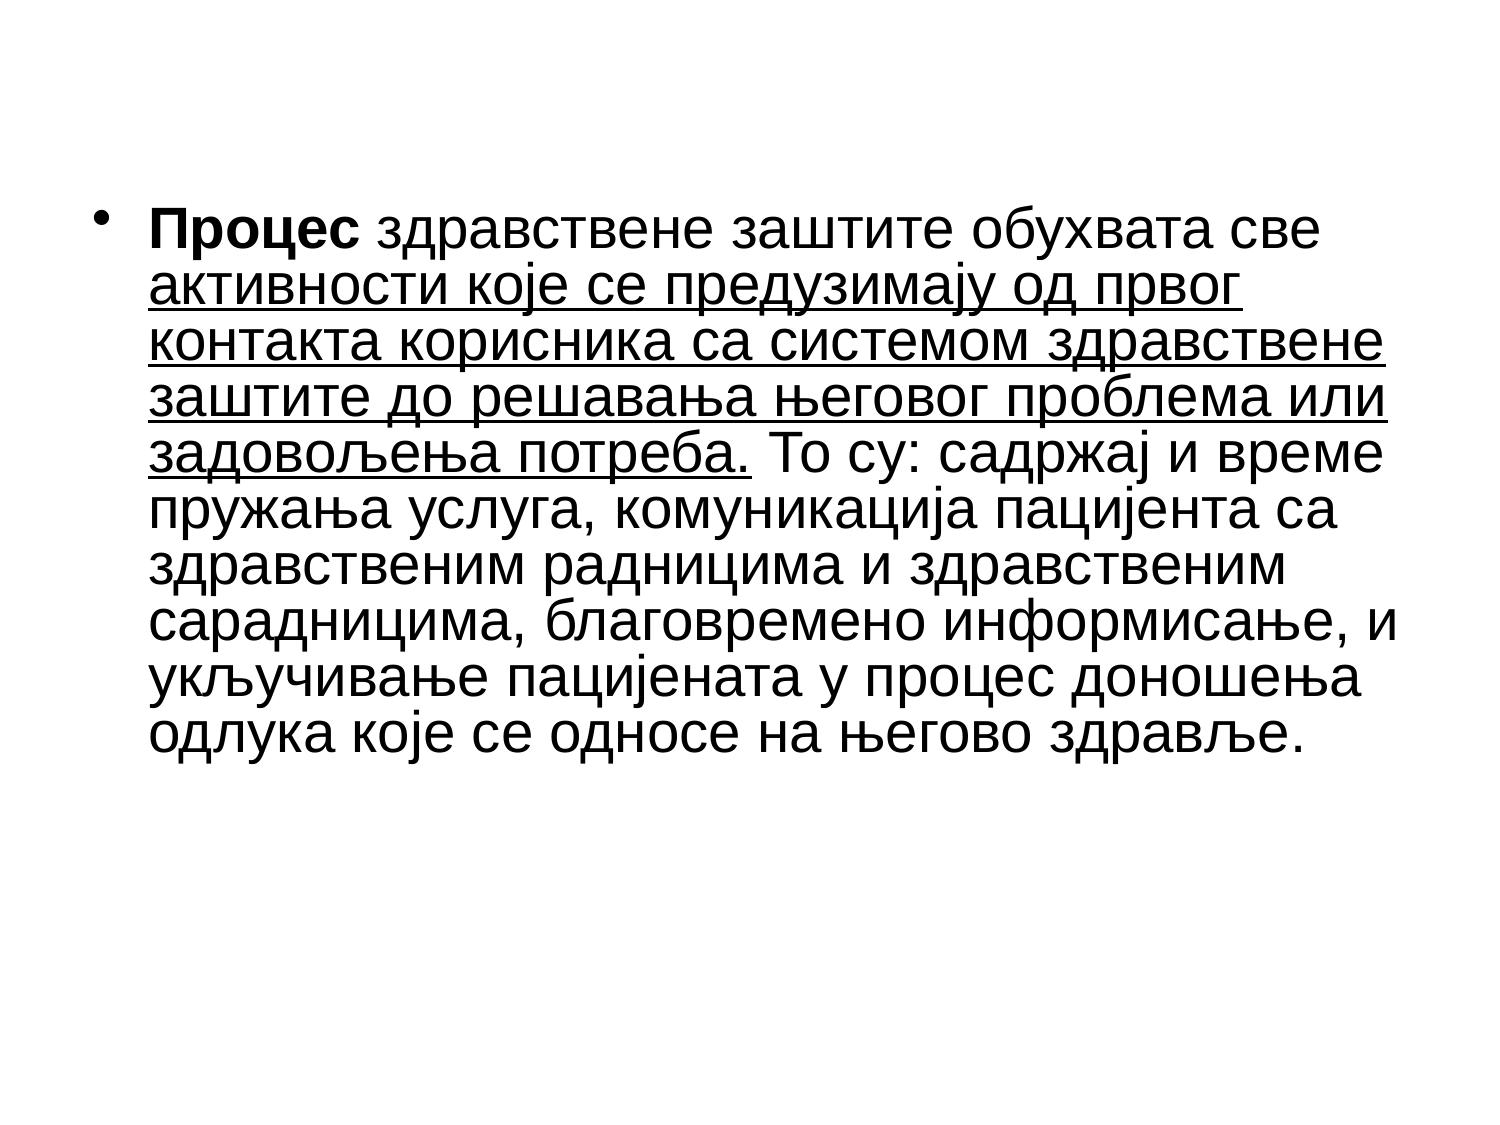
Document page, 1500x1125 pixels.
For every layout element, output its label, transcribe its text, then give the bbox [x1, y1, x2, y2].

list Процес здравствене заштите обухвата све активности које се предузимају од првог контакта корисника са системом здравствене заштите до решавања његовог проблема или задовољења потреба. То су: садржај и време пружања услуга, комуникација пацијента са здравственим радницима и здравственим сарадницима, благовремено информисање, и укључивање пацијената у процес доношења одлука које се односе на његово здравље. [76, 196, 1427, 698]
